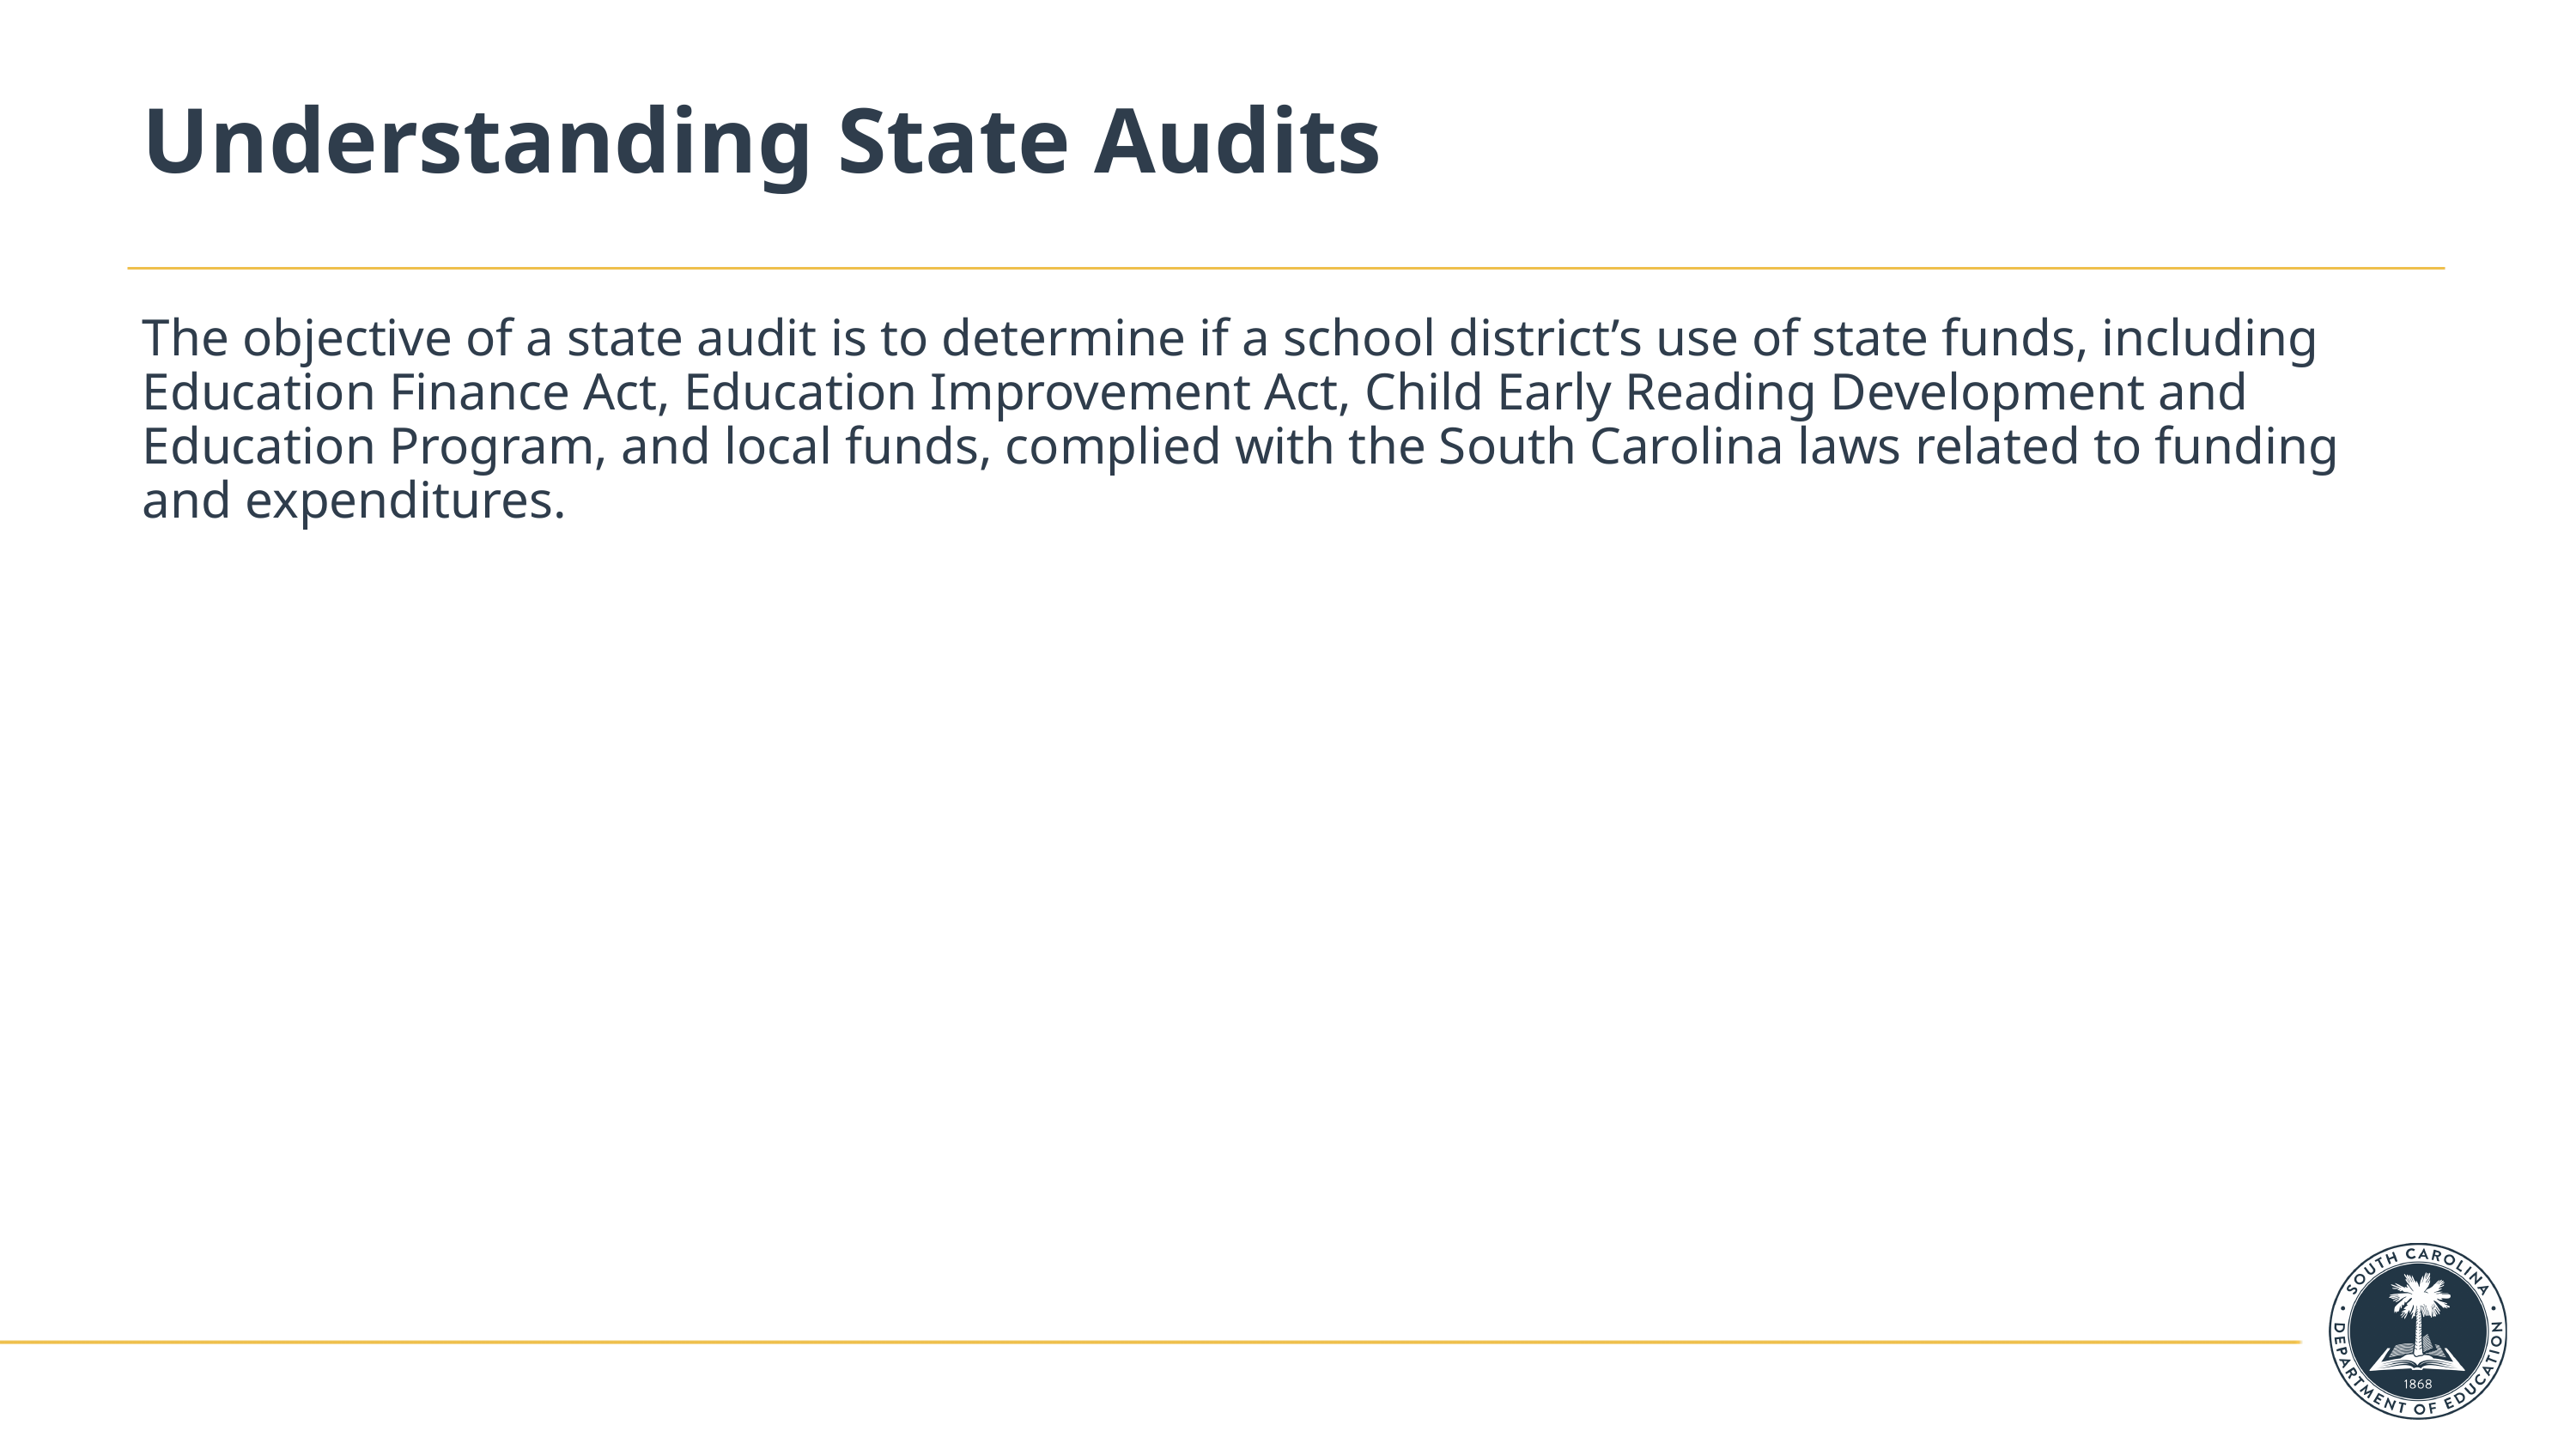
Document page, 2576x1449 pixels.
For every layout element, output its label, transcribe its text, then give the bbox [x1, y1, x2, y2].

picture [2329, 1243, 2507, 1420]
title Understanding State Audits [129, 76, 2447, 232]
list The objective of a state audit is to determine if a school district’s use of state funds, including Education Finance Act, Education Improvement Act, Child Early Reading Development and Education Program, and local funds, complied with the South Carolina laws related to funding and expenditures. [129, 306, 2447, 1149]
